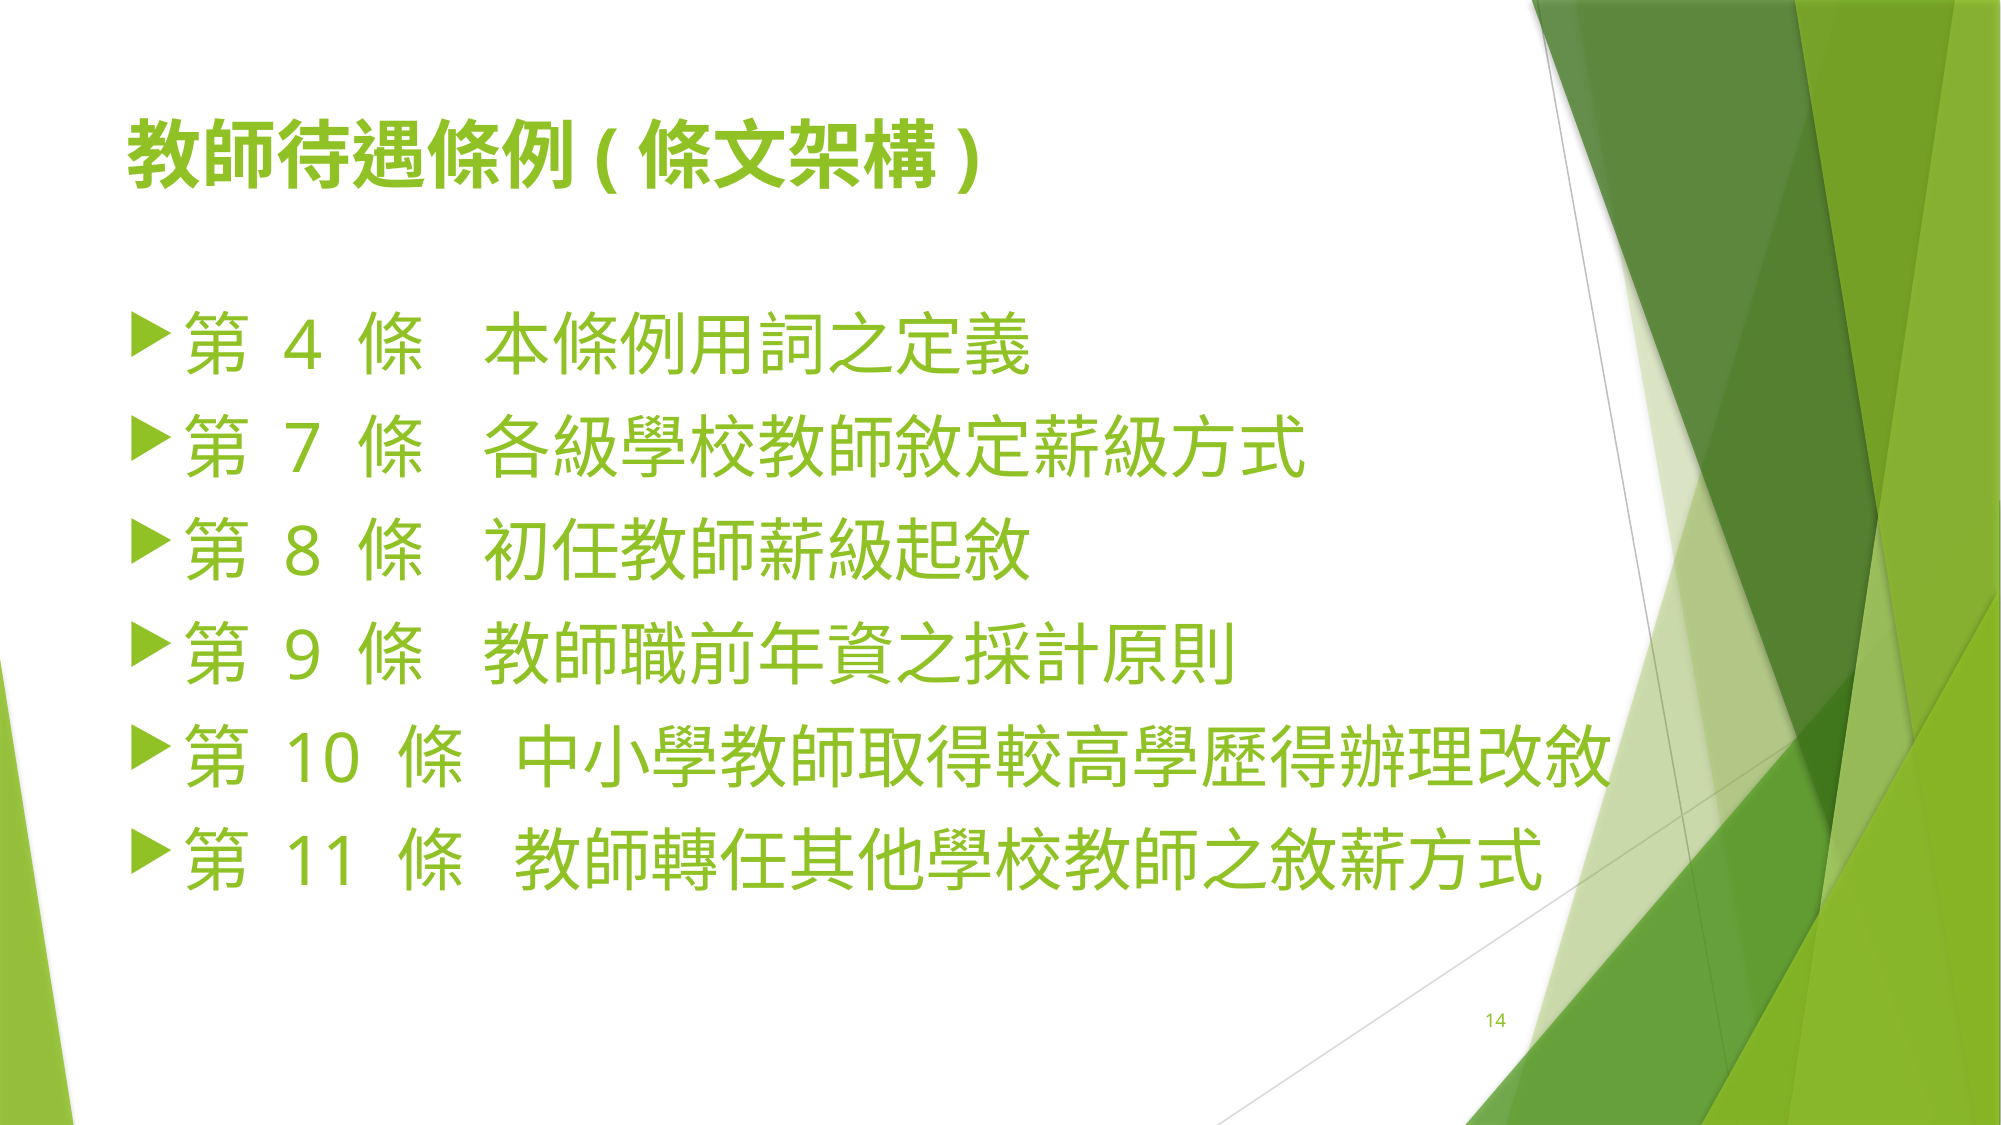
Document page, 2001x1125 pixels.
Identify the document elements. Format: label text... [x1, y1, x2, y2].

slide_number 14 [1409, 991, 1522, 1051]
title 教師待遇條例(條文架構) [111, 99, 1522, 292]
list 第 4 條 本條例用詞之定義 第 7 條 各級學校教師敘定薪級方式 第 8 條 初任教師薪級起敘 第 9 條 教師職前年資之採計原則 第 10 條 中小學教師取得較高學歷得辦理改敘 第 11 條 教師轉任其他學校教師之敘薪方式 [111, 292, 1640, 1014]
